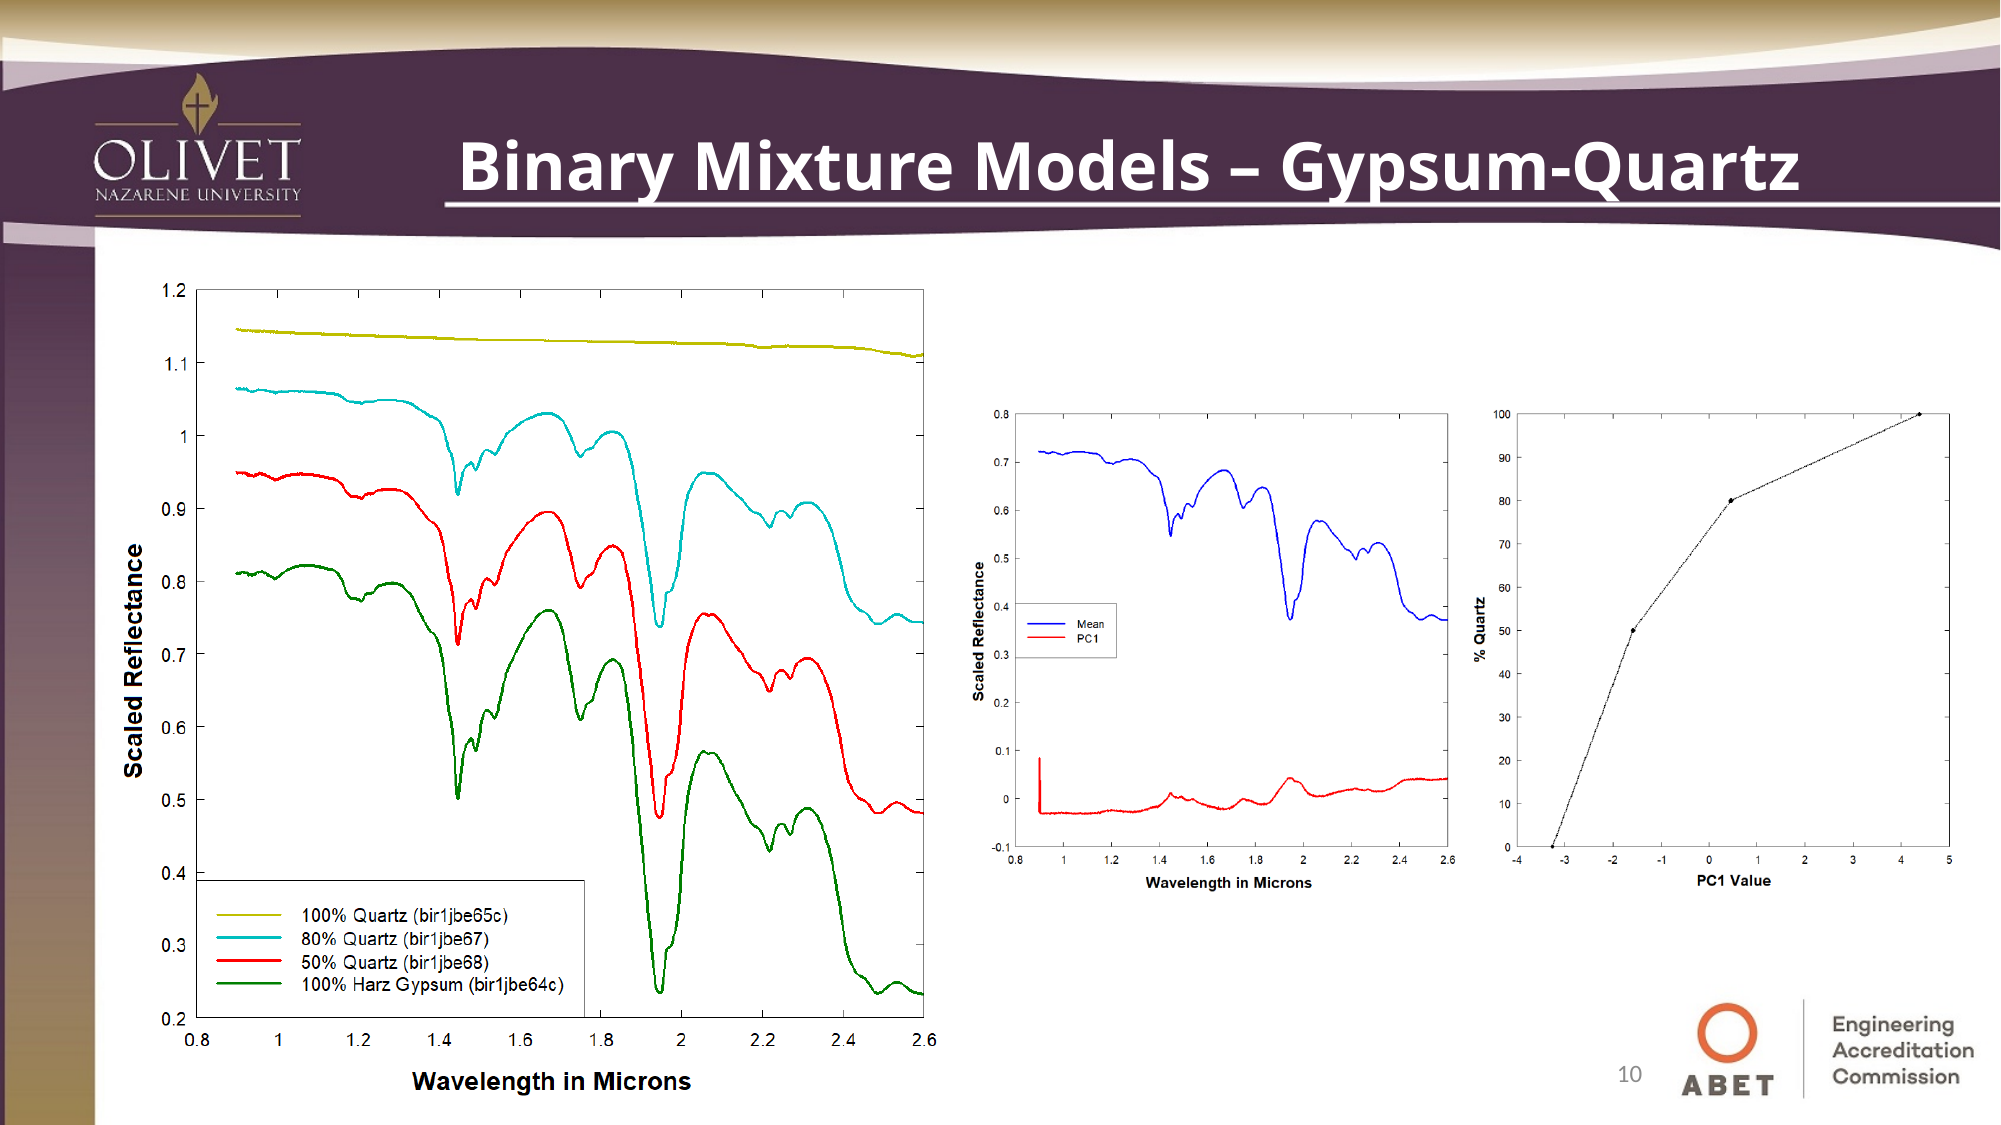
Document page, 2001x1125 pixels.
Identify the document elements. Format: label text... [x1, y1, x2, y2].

picture [0, 0, 2001, 1125]
slide_number 10 [1412, 1042, 1658, 1103]
title Binary Mixture Models – Gypsum-Quartz [442, 59, 1863, 278]
